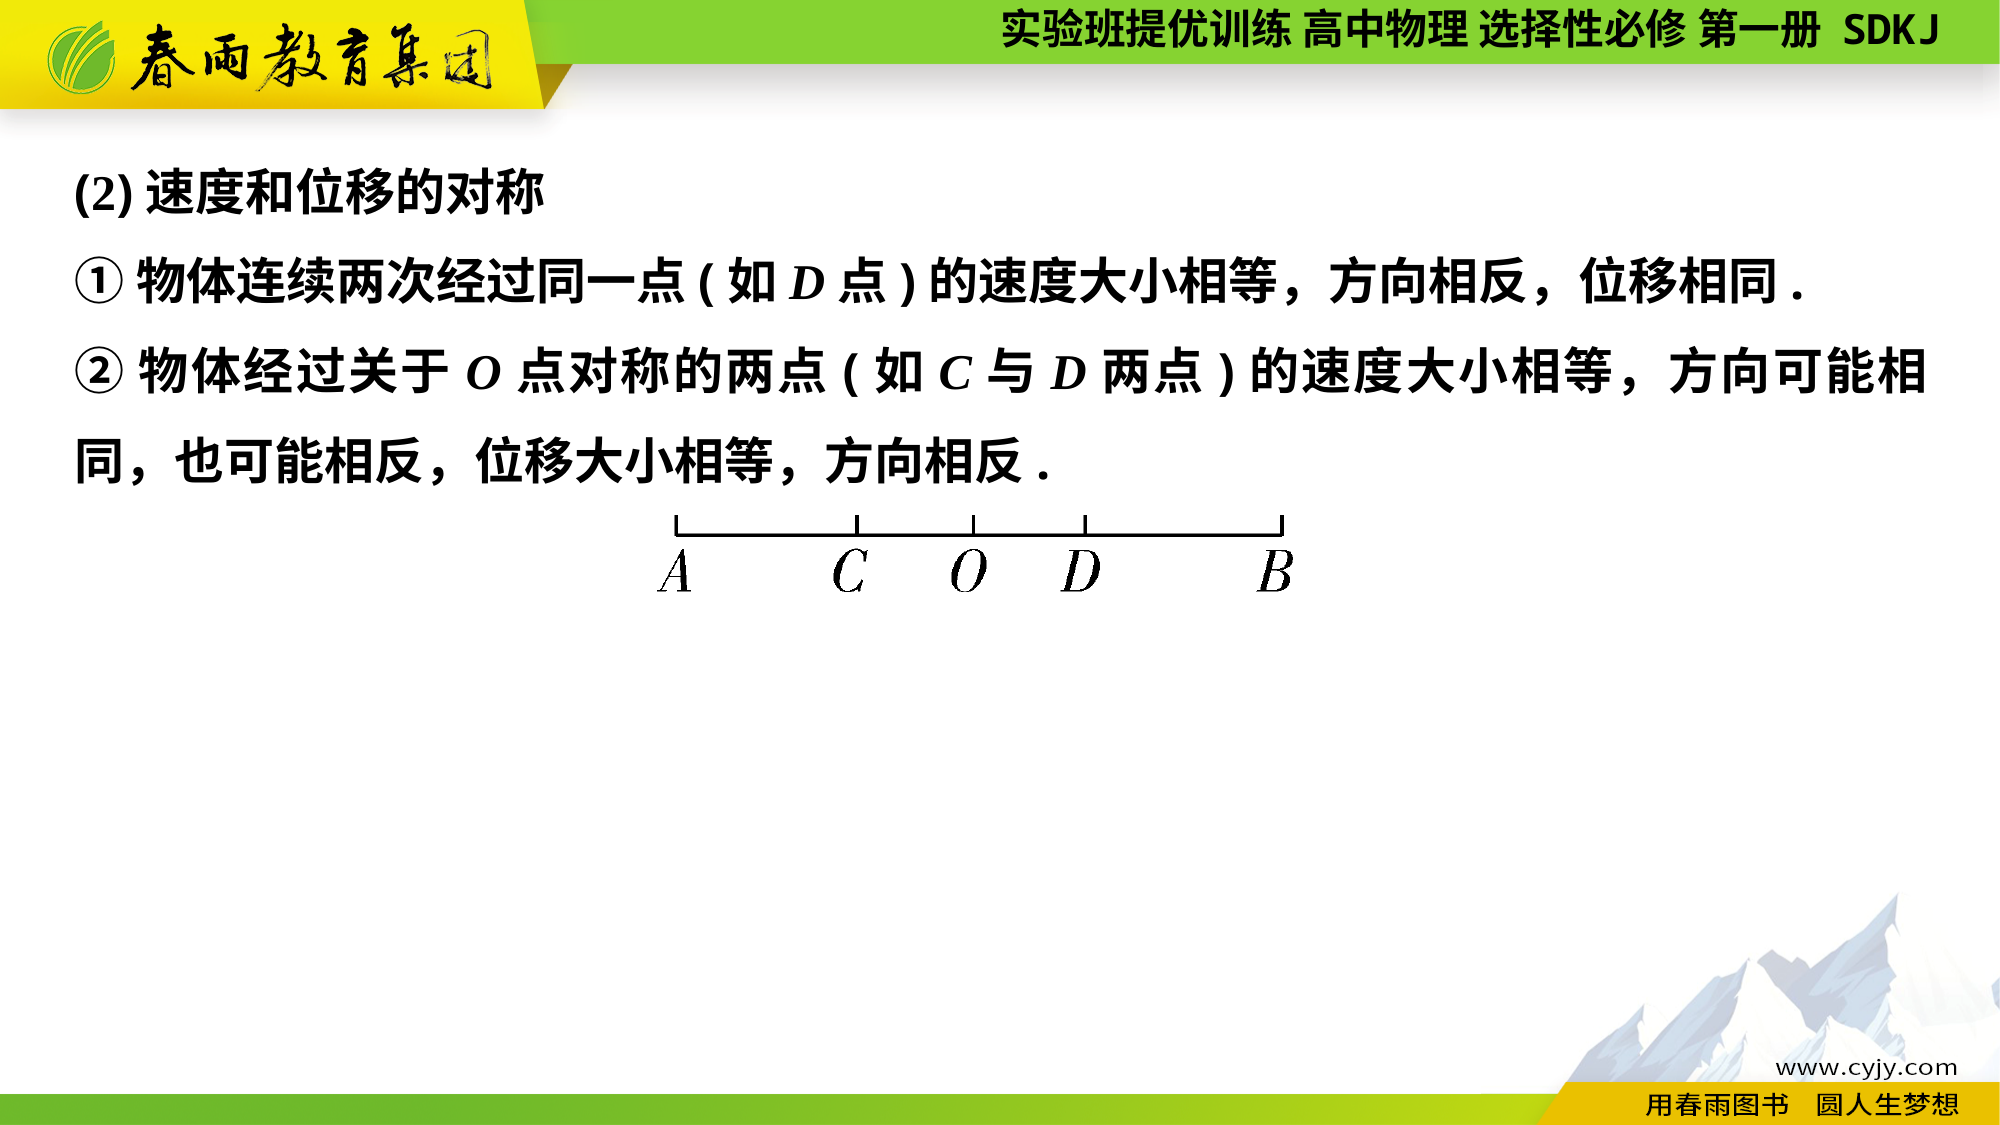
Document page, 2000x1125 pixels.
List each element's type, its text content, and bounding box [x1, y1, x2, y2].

picture [0, 0, 2000, 1125]
list (2)速度和位移的对称 ①物体连续两次经过同一点(如D点)的速度大小相等，方向相反，位移相同. ②物体经过关于O点对称的两点(如C与D两点)的速度大小相等，方向可能相同，也可能相反，位移大小相等，方向相反. [59, 122, 1944, 490]
